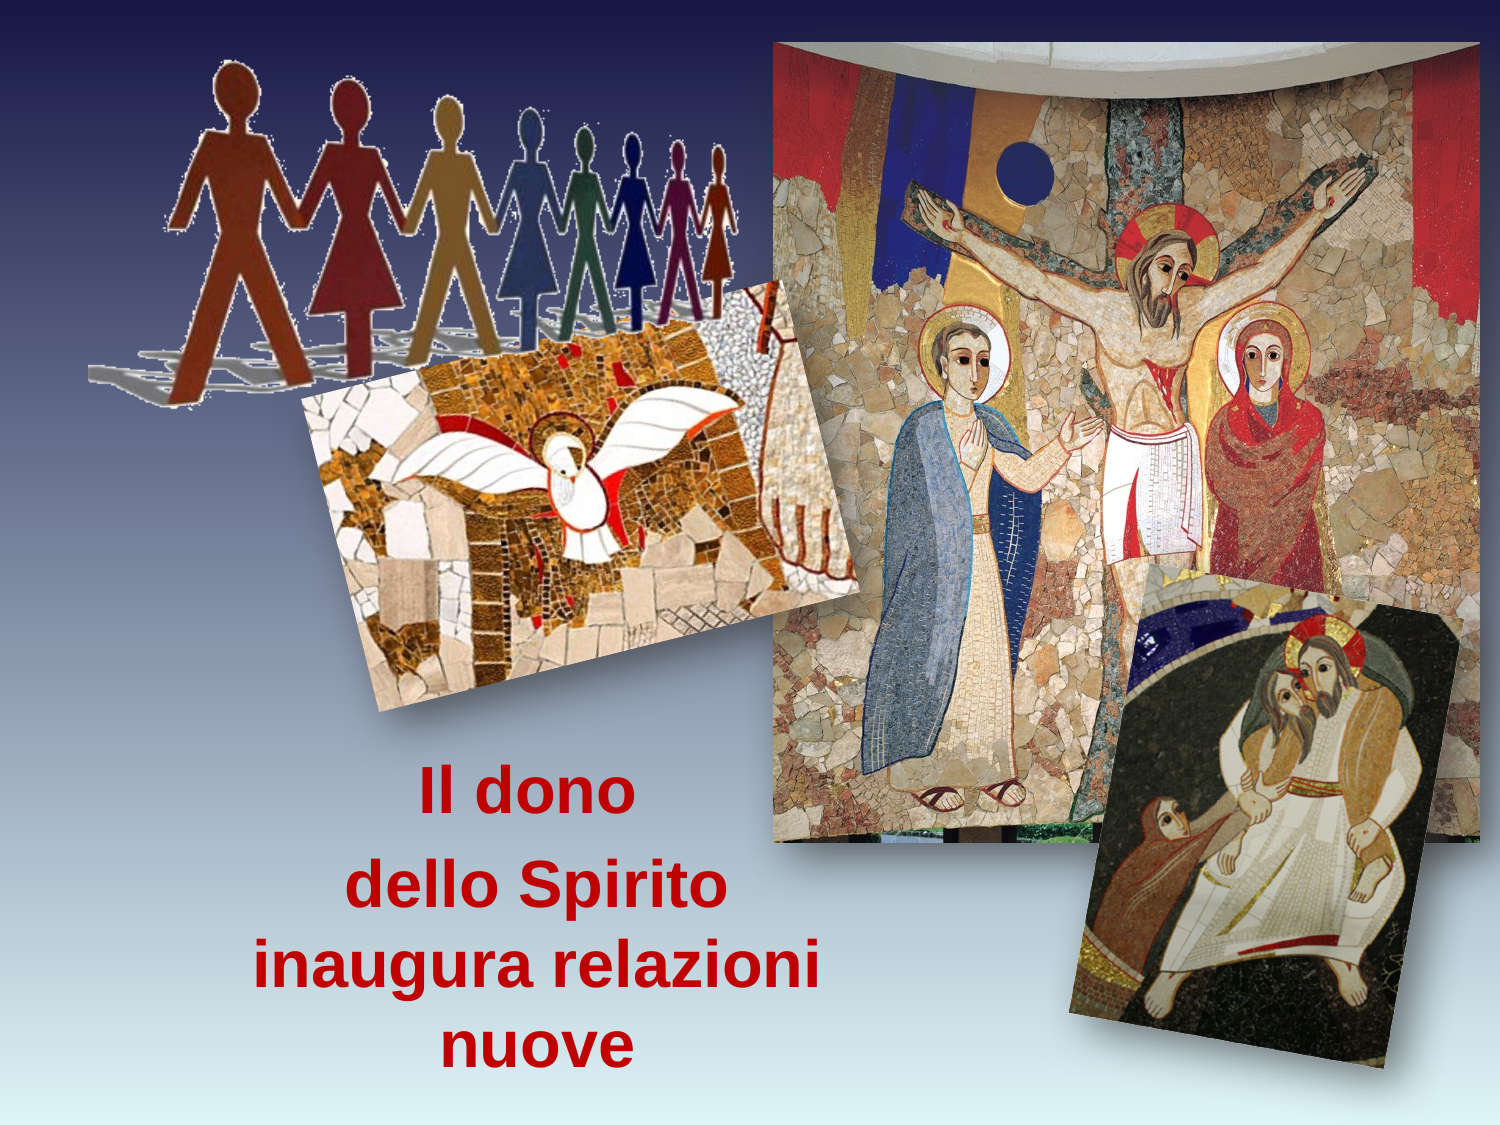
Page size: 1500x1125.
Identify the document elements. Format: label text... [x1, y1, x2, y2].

picture [88, 0, 1480, 1068]
subtitle Il dono dello Spirito inaugura relazioni nuove [206, 739, 869, 1028]
